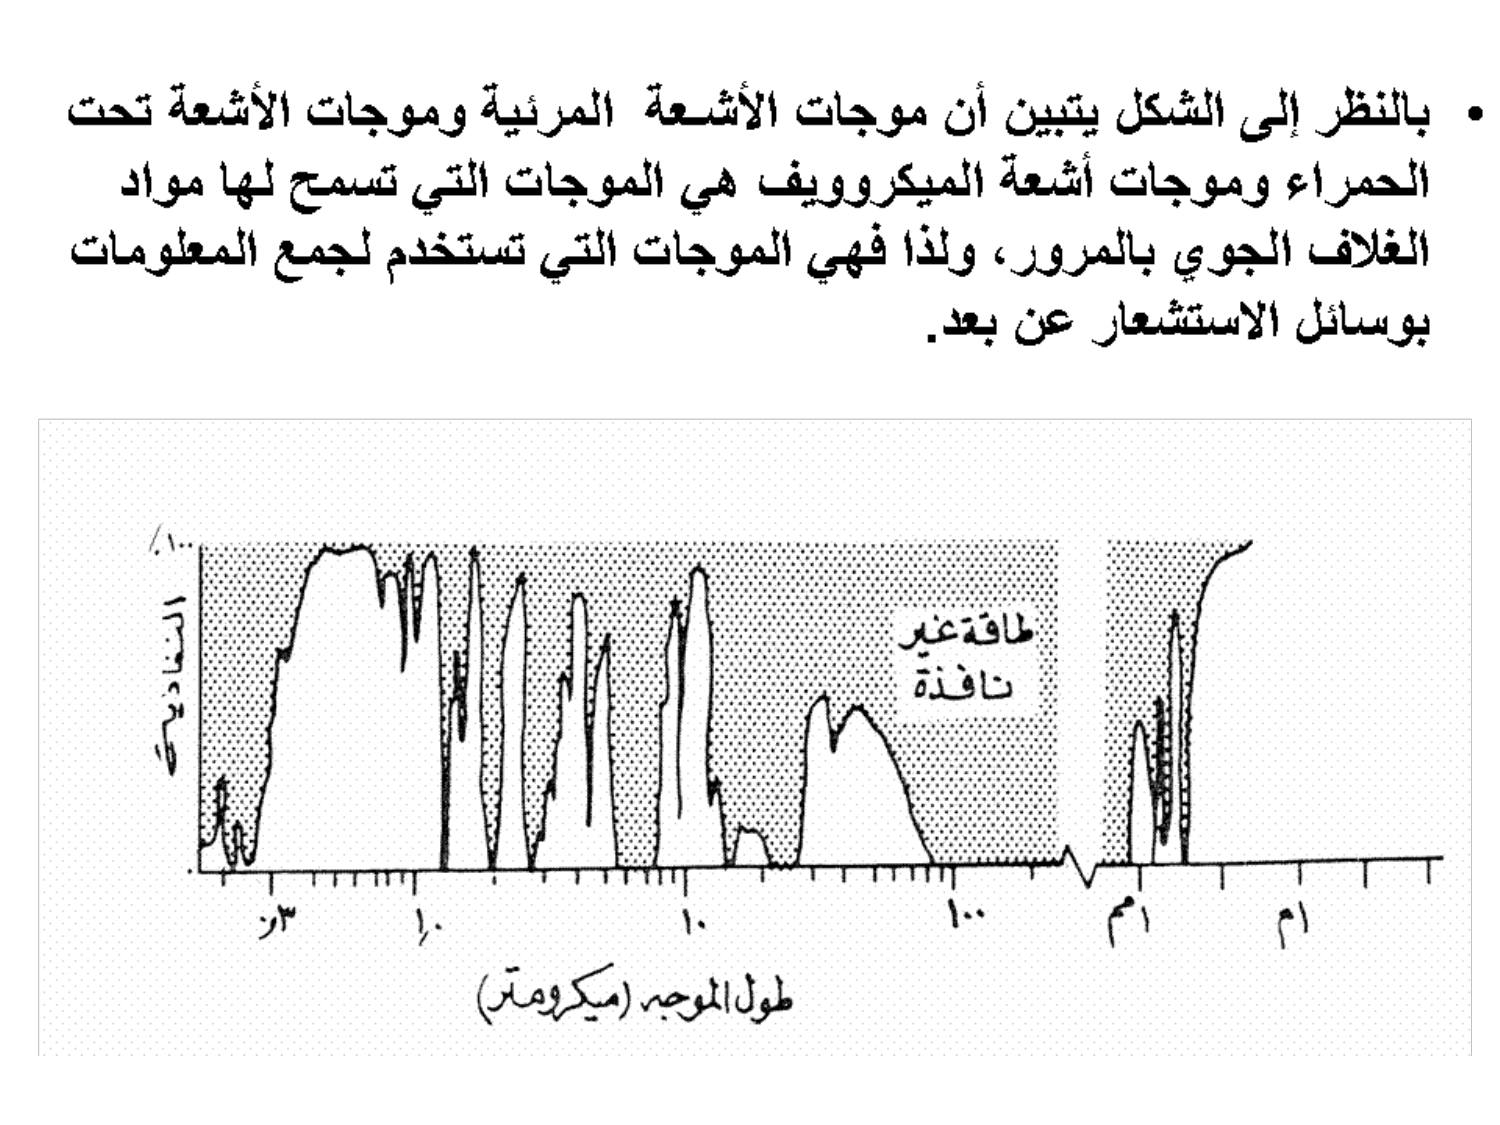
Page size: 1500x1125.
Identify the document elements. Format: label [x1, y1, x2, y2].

picture [0, 69, 1500, 1057]
